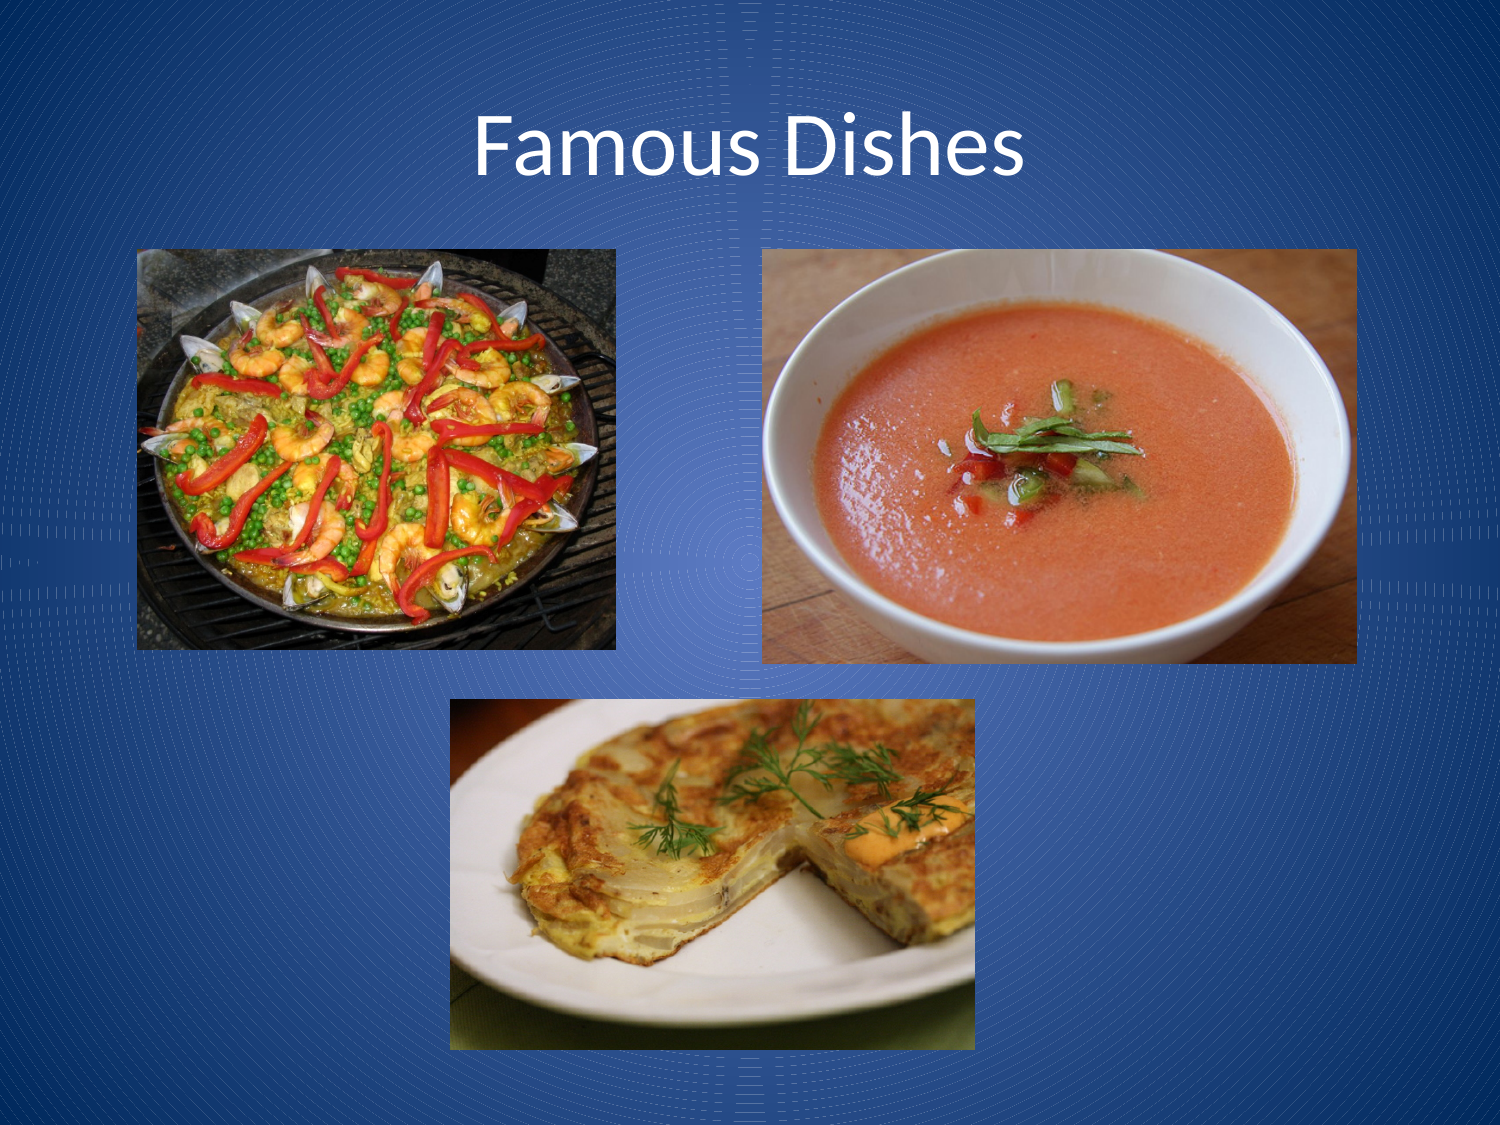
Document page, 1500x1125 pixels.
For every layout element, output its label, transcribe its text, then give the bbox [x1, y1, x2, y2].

picture [137, 249, 616, 651]
picture [762, 249, 1357, 664]
text_box [25, 325, 132, 455]
text_box [25, 0, 963, 325]
picture [449, 699, 976, 1051]
text_box [963, 0, 1071, 248]
title Famous Dishes [1071, 45, 1425, 233]
text_box [620, 325, 757, 455]
